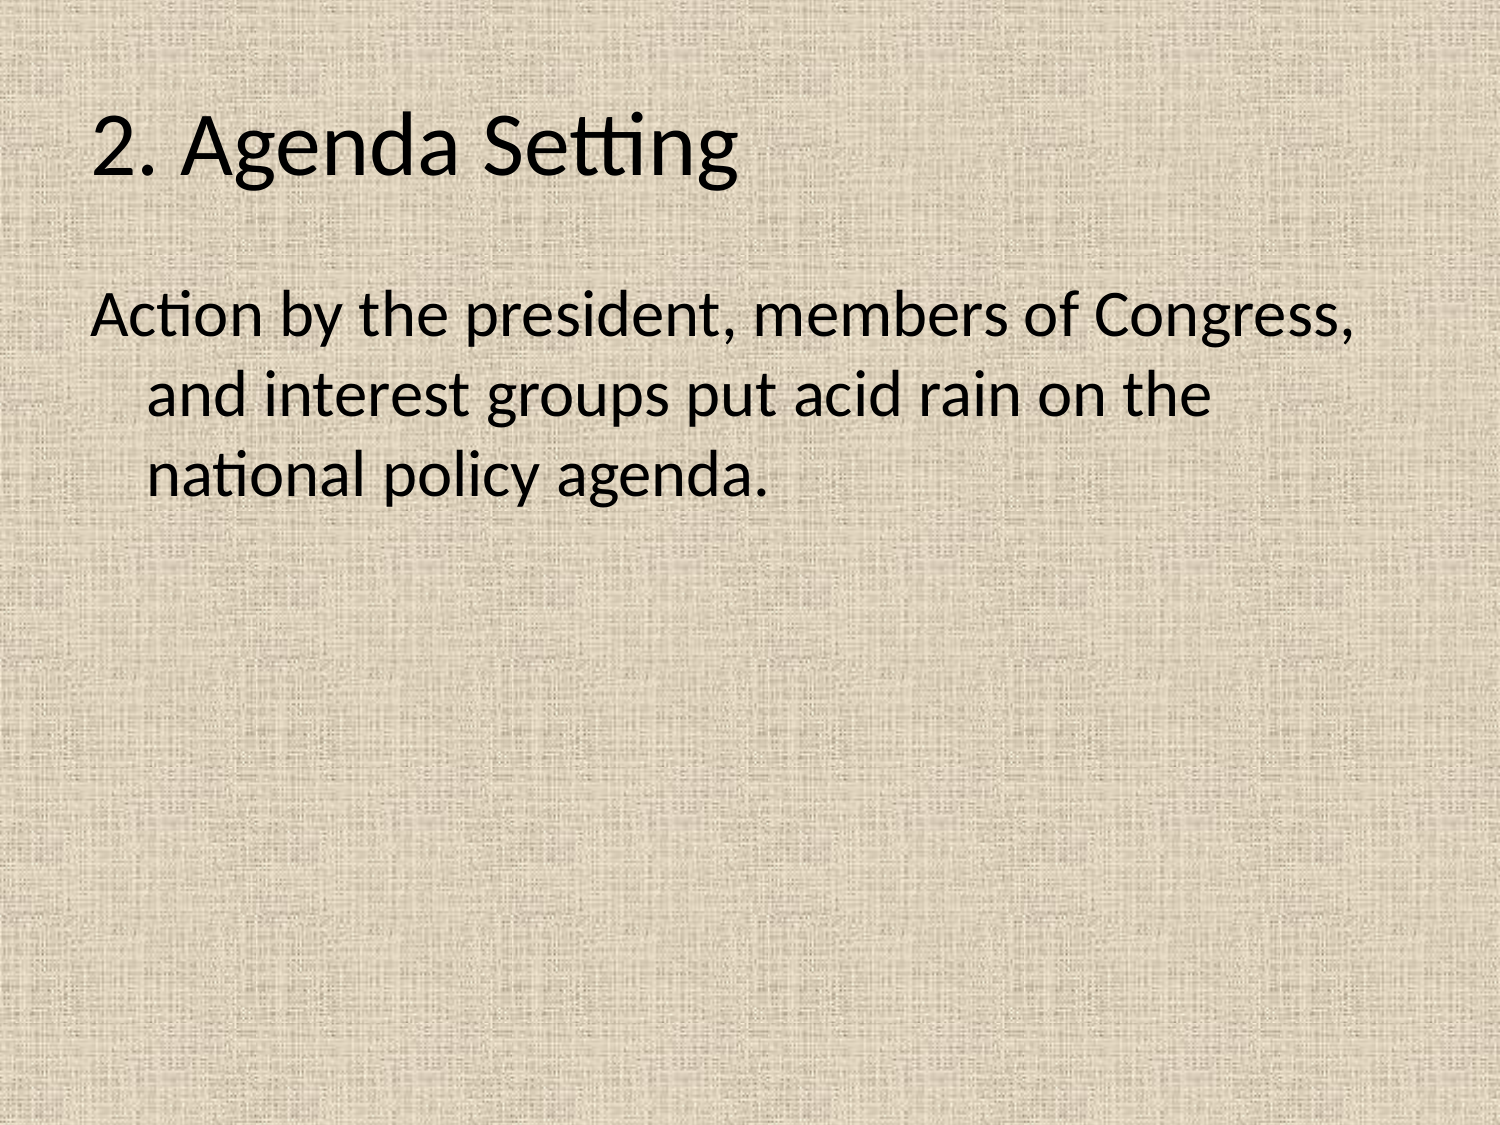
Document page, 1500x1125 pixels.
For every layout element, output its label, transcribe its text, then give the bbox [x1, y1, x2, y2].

list Action by the president, members of Congress, and interest groups put acid rain on the national policy agenda. [75, 262, 1425, 1005]
picture [0, 0, 1500, 1125]
title 2. Agenda Setting [75, 45, 1425, 233]
